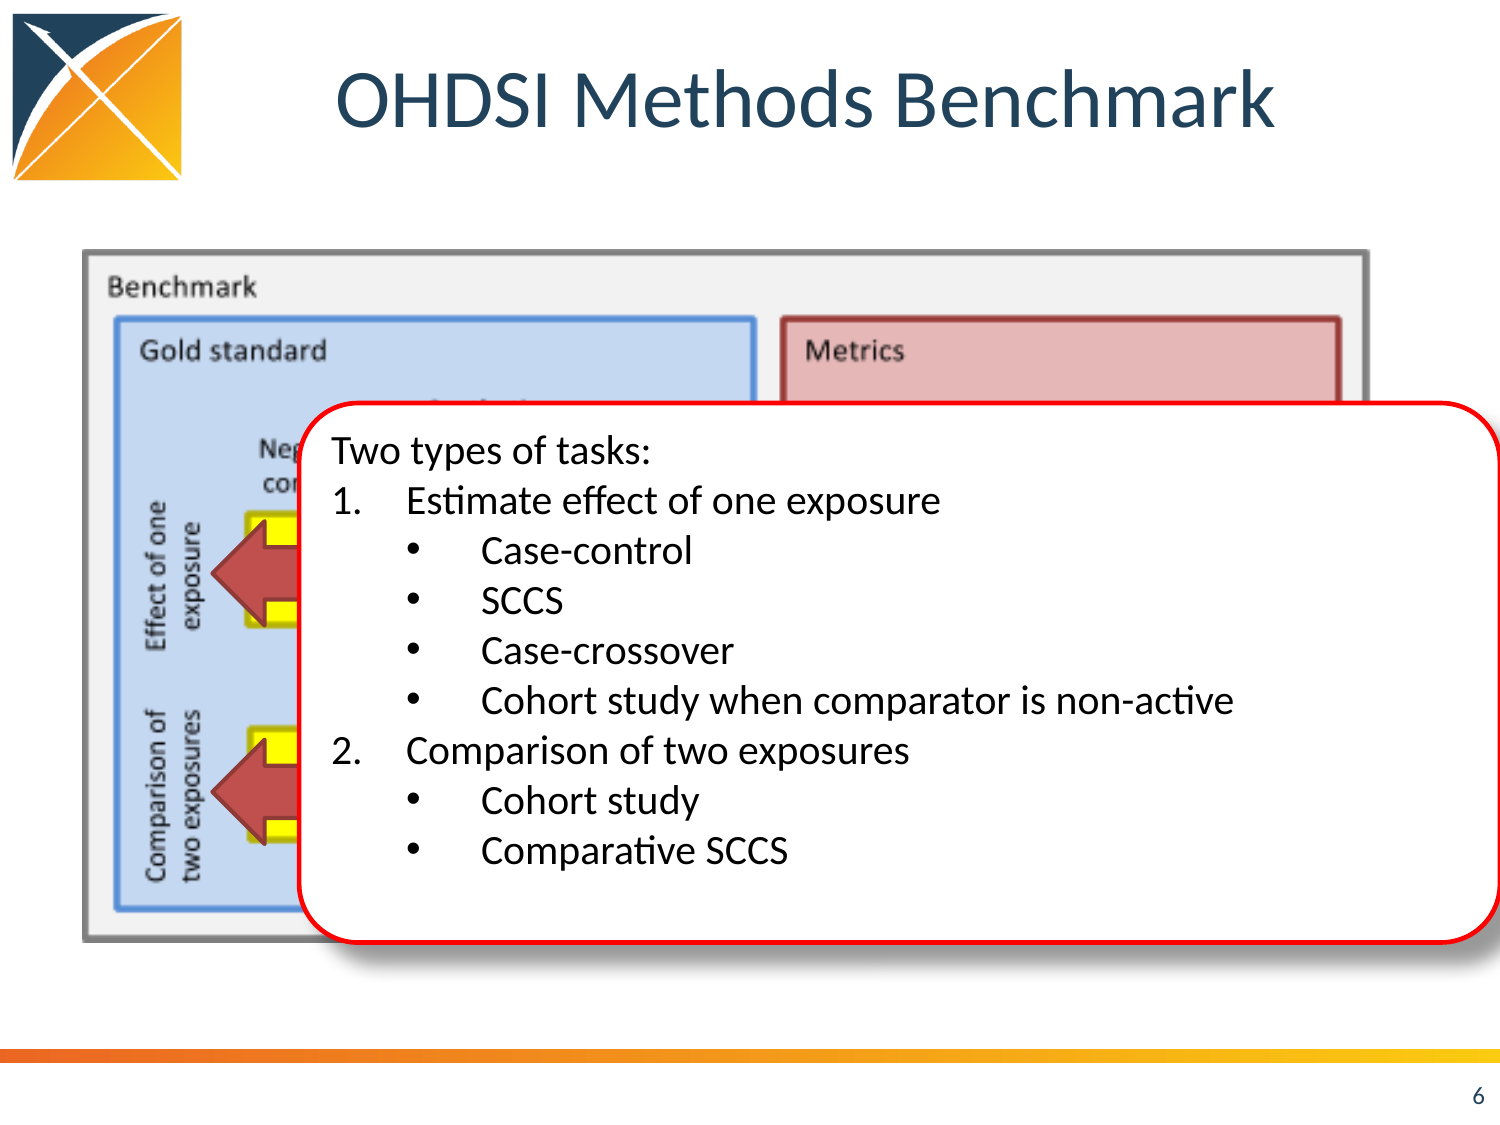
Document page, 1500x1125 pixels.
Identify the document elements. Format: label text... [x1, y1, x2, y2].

picture [0, 0, 206, 200]
picture [82, 249, 1395, 943]
slide_number 6 [1149, 1065, 1500, 1125]
text_box Two types of tasks: Estimate effect of one exposure Case-control SCCS Case-crossover Cohort study when comparator is non-active Comparison of two exposures Cohort study Comparative SCCS [1399, 400, 1500, 945]
title OHDSI Methods Benchmark [187, 24, 1425, 163]
